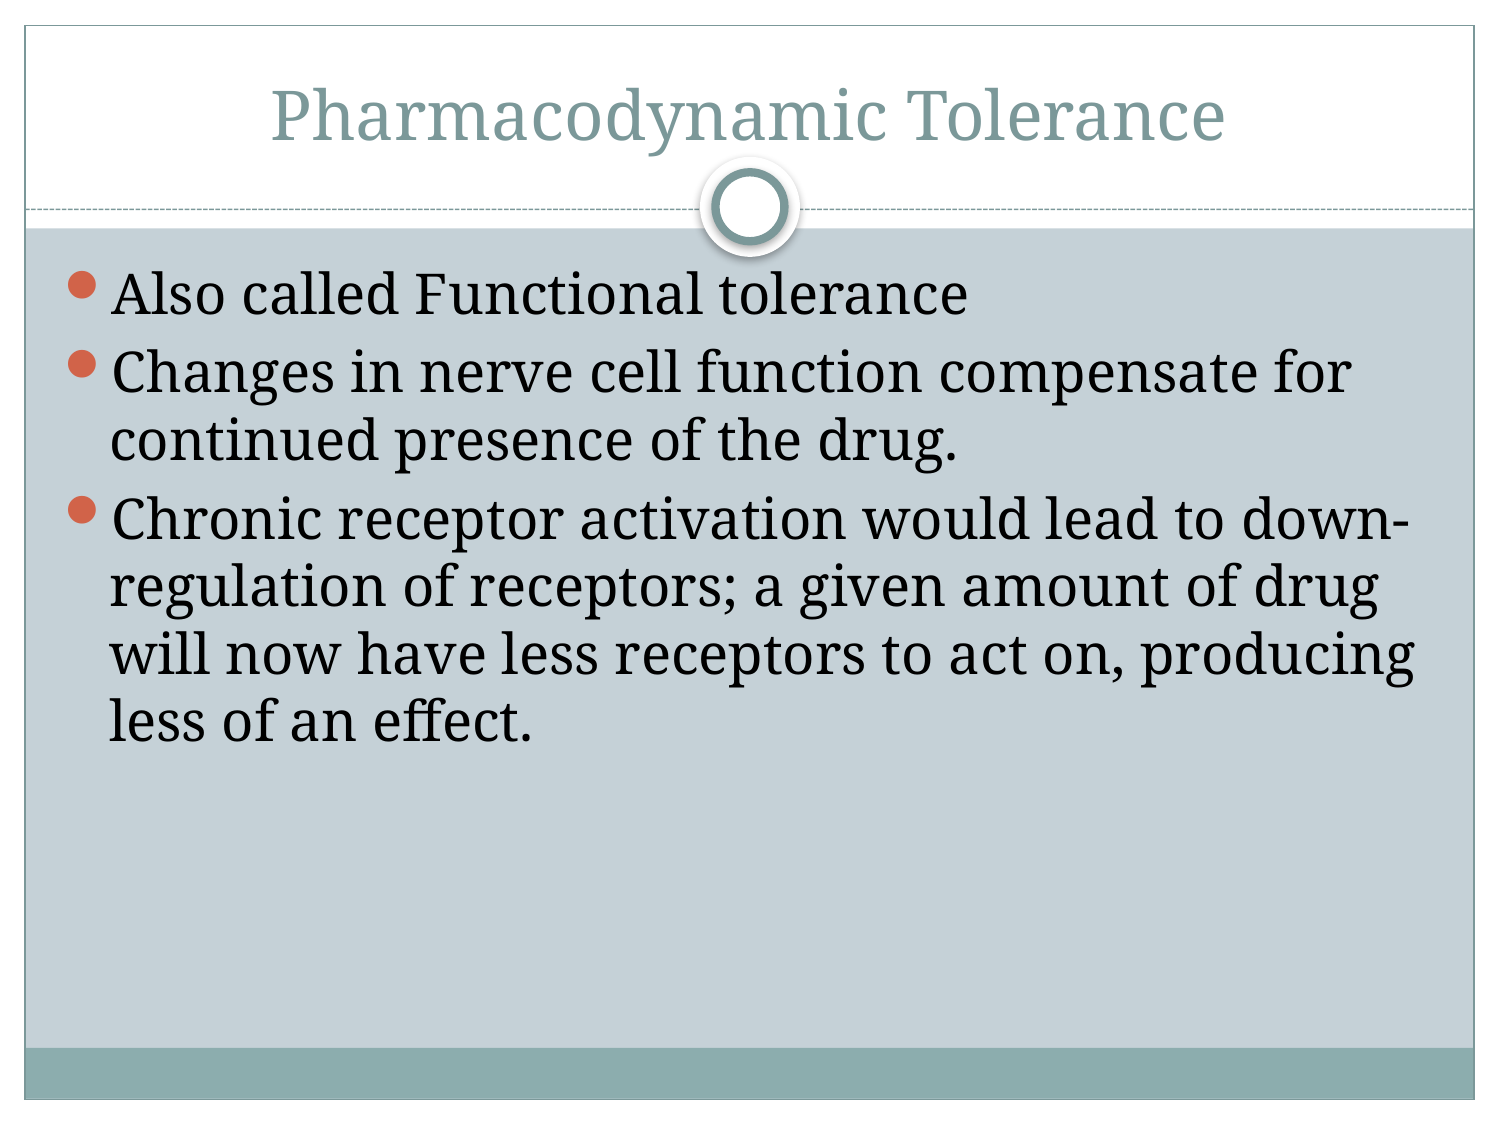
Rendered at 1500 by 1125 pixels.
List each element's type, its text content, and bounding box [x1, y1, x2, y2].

title Pharmacodynamic Tolerance [49, 37, 1450, 162]
list Also called Functional tolerance Changes in nerve cell function compensate for continued presence of the drug. Chronic receptor activation would lead to down-regulation of receptors; a given amount of drug will now have less receptors to act on, producing less of an effect. [49, 250, 1445, 1001]
